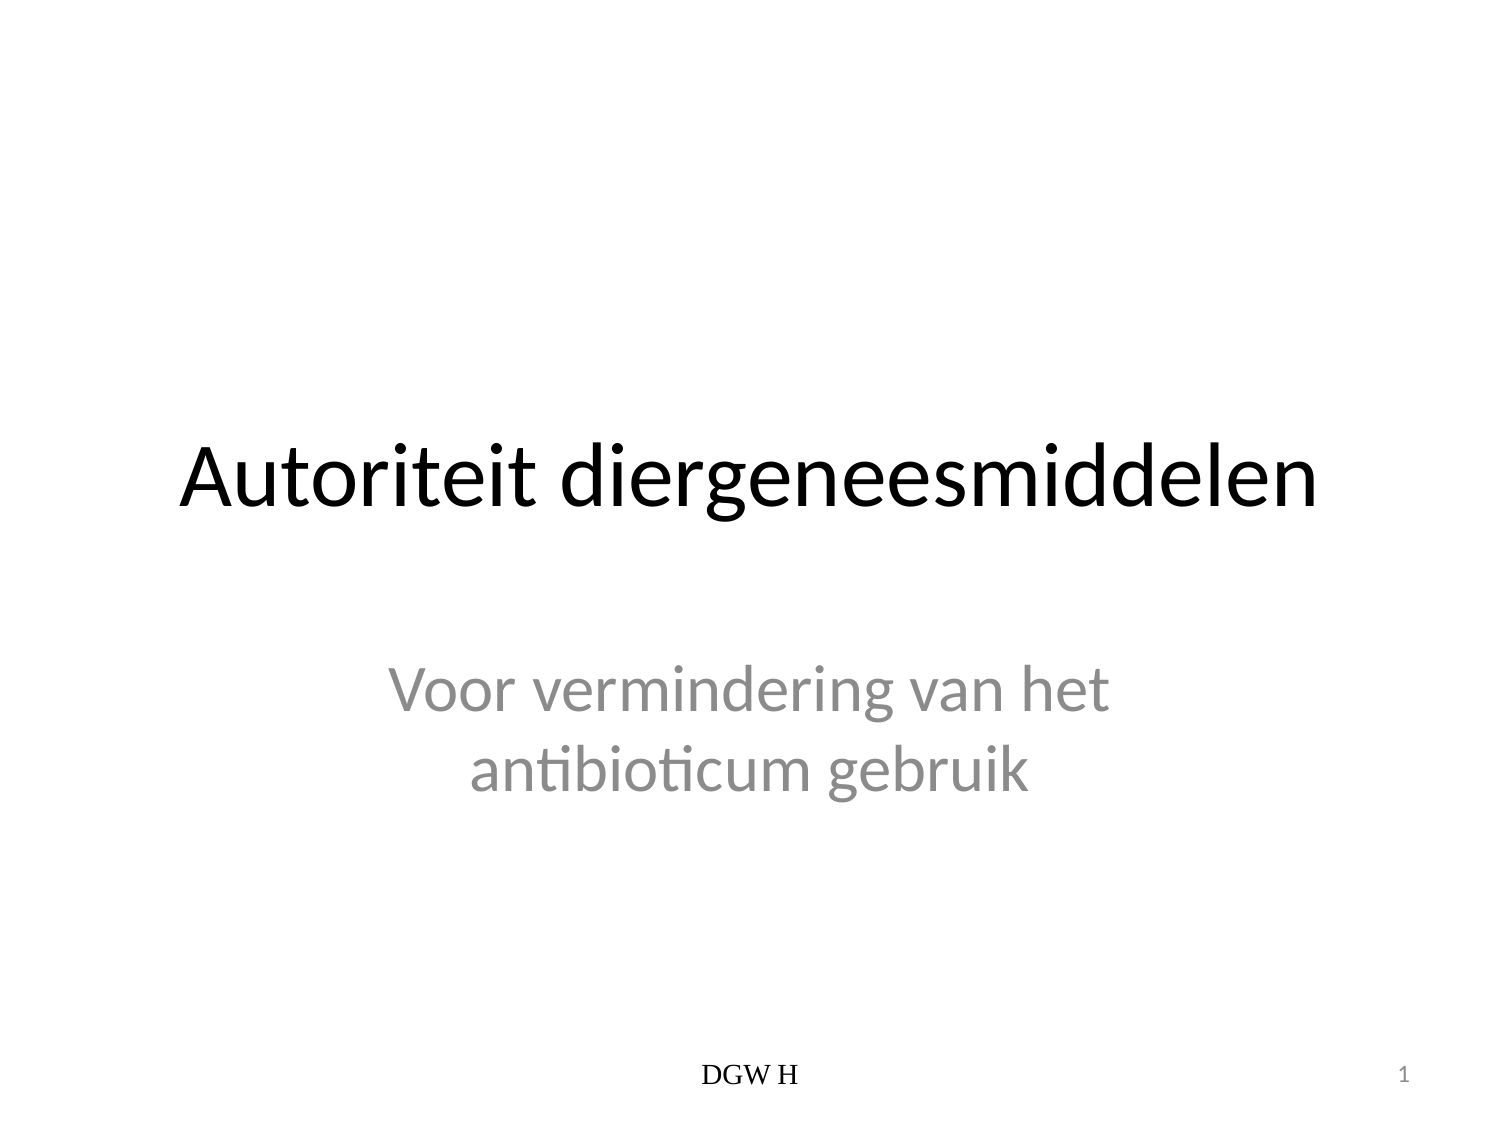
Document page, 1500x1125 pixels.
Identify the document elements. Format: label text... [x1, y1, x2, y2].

slide_number 1 [1074, 1042, 1425, 1103]
subtitle Voor vermindering van het antibioticum gebruik [225, 637, 1275, 925]
footer DGW H [512, 1042, 988, 1103]
title Autoriteit diergeneesmiddelen [112, 349, 1388, 591]
